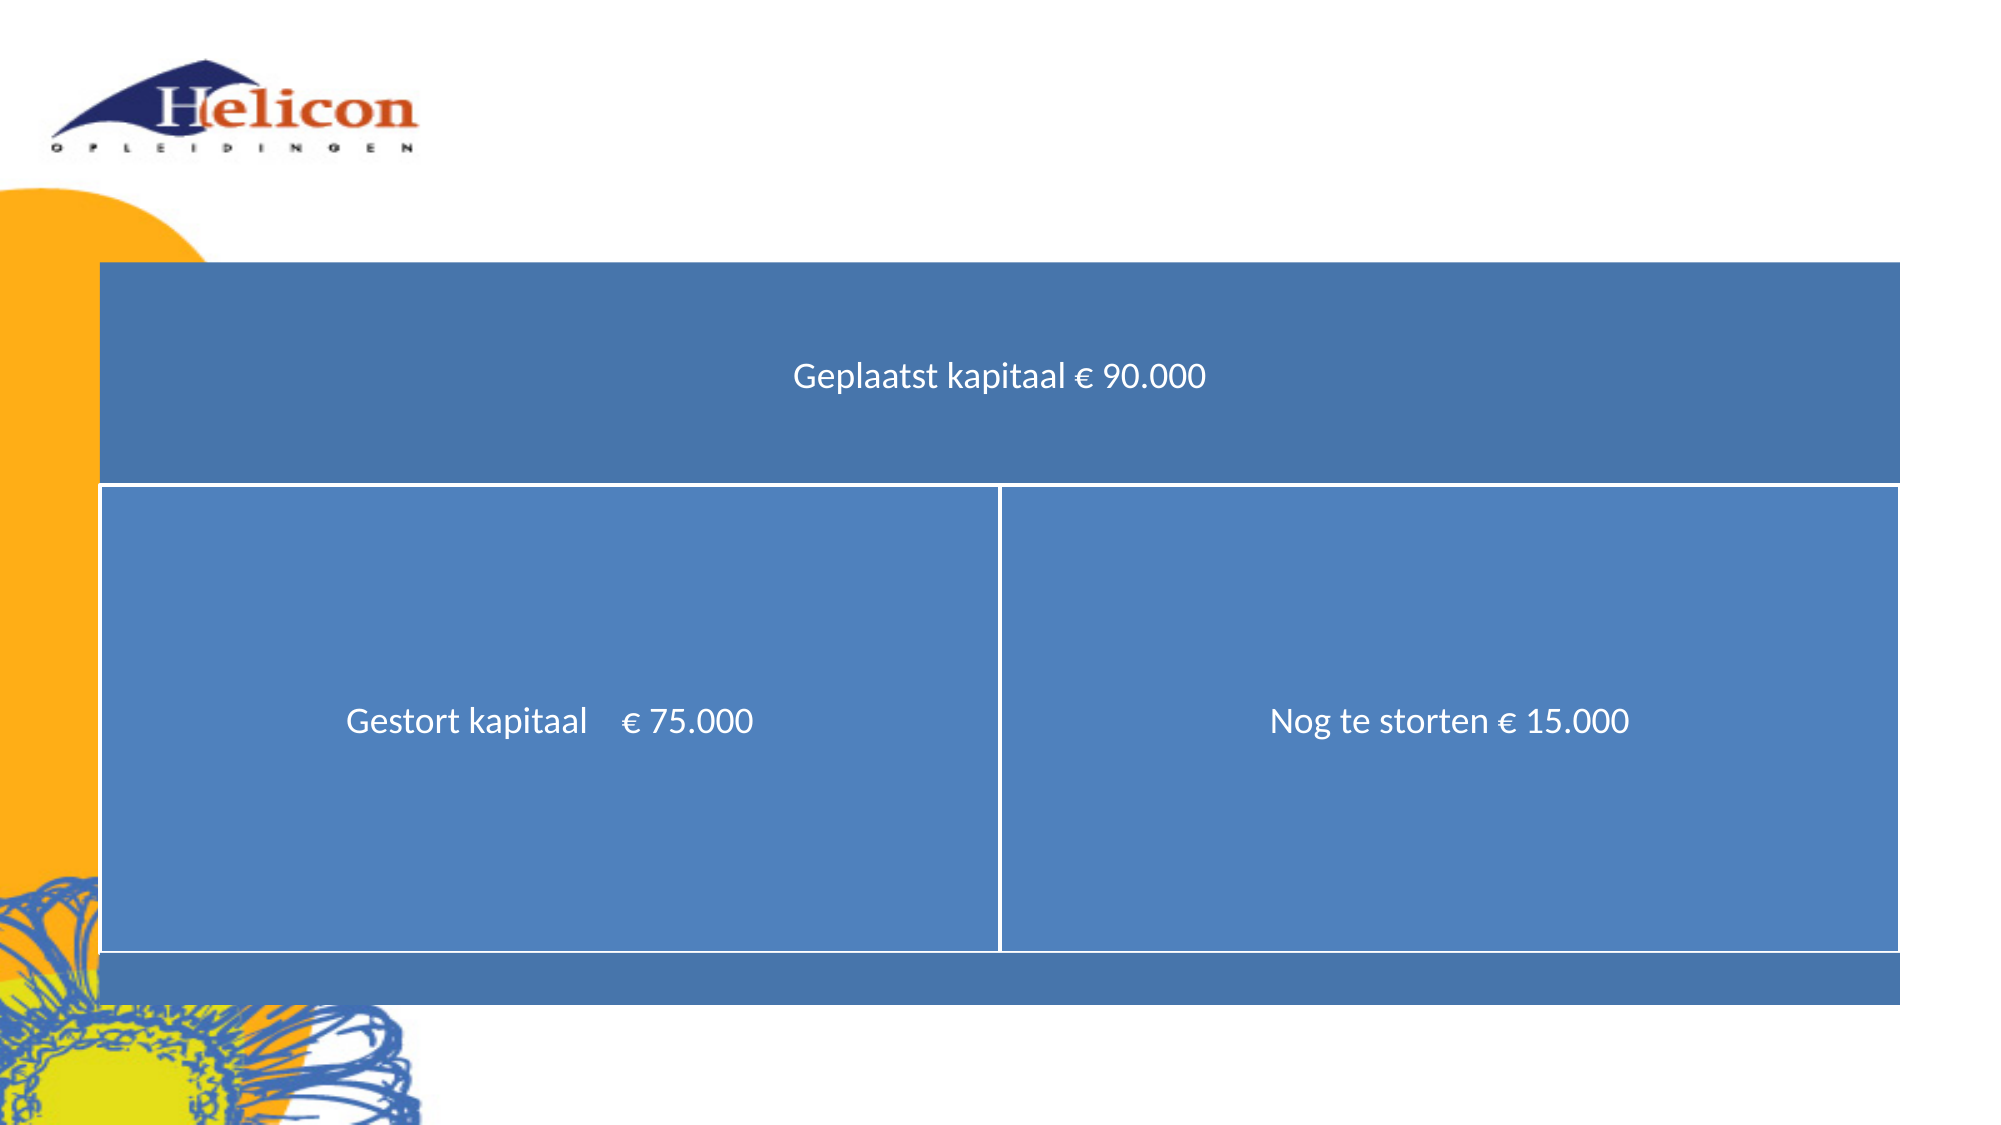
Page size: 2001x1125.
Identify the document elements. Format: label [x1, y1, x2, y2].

picture [0, 0, 2001, 1125]
list [99, 262, 1901, 1006]
